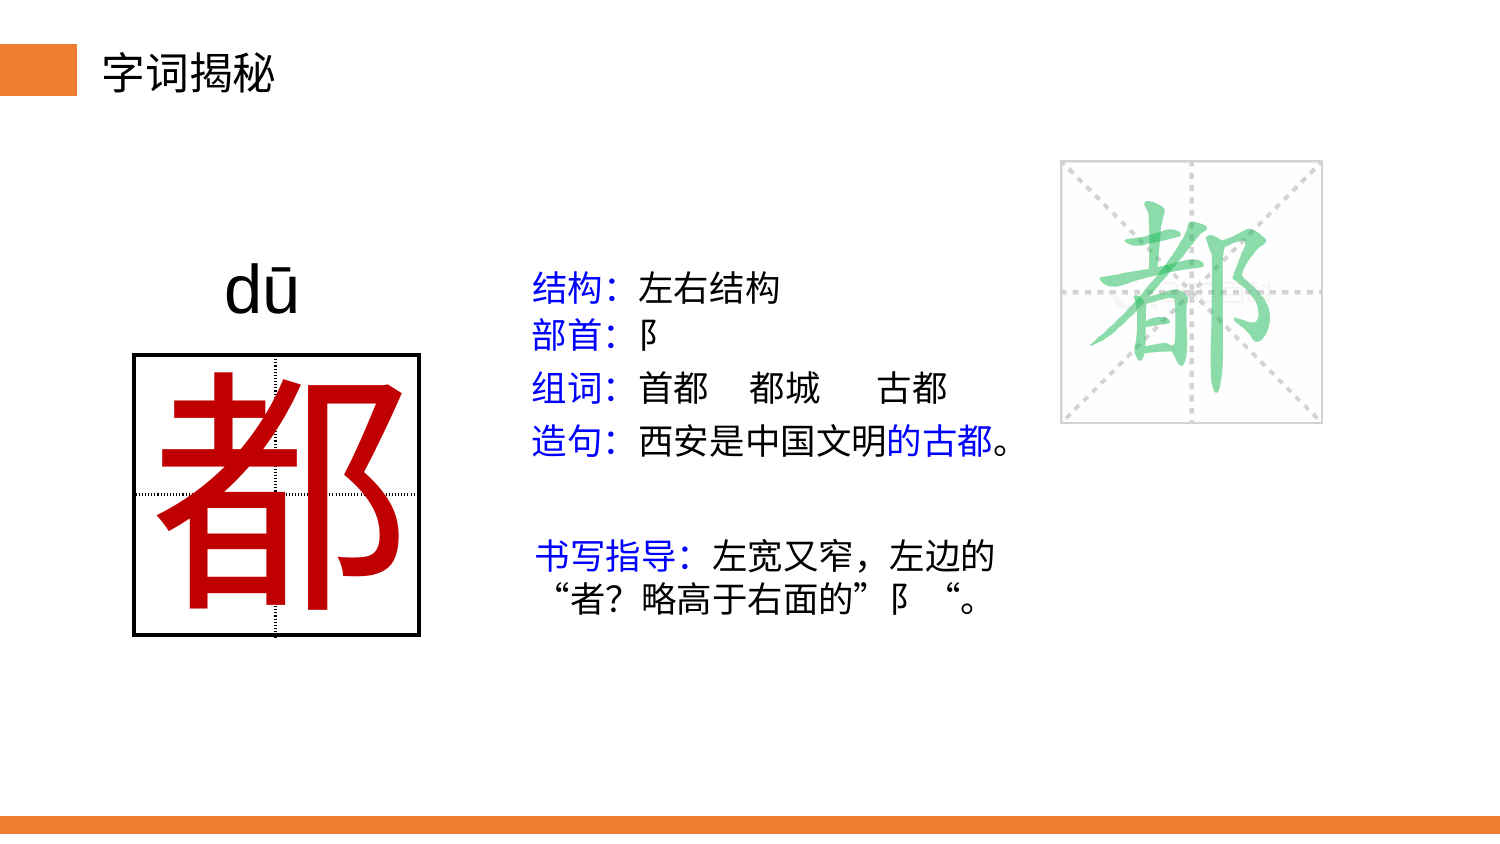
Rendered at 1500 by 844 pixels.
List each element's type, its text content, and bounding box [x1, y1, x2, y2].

table_cell [136, 495, 140, 633]
text_box 字词揭秘 [90, 40, 368, 104]
text_box 部首：阝 [520, 307, 879, 361]
picture [1060, 160, 1323, 424]
text_box dū [213, 239, 313, 323]
text_box 组词：首都 都城 古都 [520, 360, 1060, 415]
table_header [136, 357, 140, 495]
text_box 都 [140, 323, 425, 648]
text_box 结构：左右结构 [520, 260, 809, 307]
text_box 造句：西安是中国文明的古都。 [520, 413, 1034, 510]
text_box 书写指导：左宽又窄，左边的“者？略高于右面的”阝“。 [522, 527, 1069, 626]
